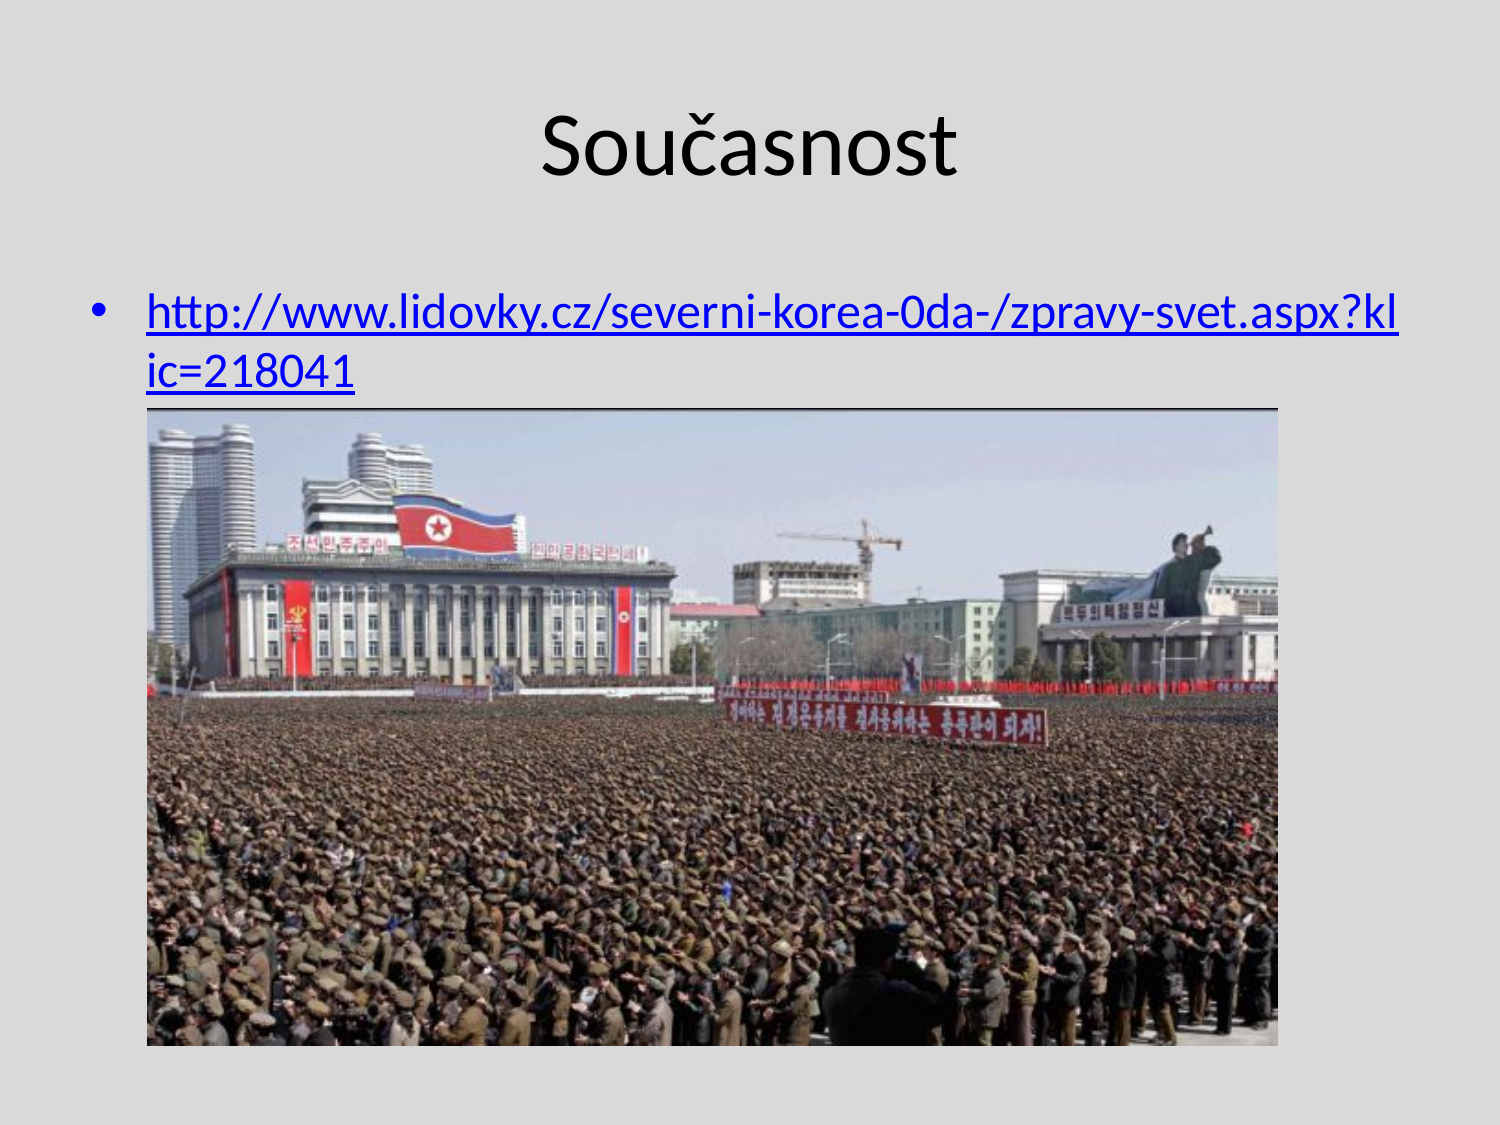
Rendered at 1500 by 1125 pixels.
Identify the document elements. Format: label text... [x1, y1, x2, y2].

picture [147, 408, 1279, 1046]
list http://www.lidovky.cz/severni-korea-0da-/zpravy-svet.aspx?klic=218041 [75, 262, 1425, 1005]
title Současnost [75, 45, 1425, 233]
